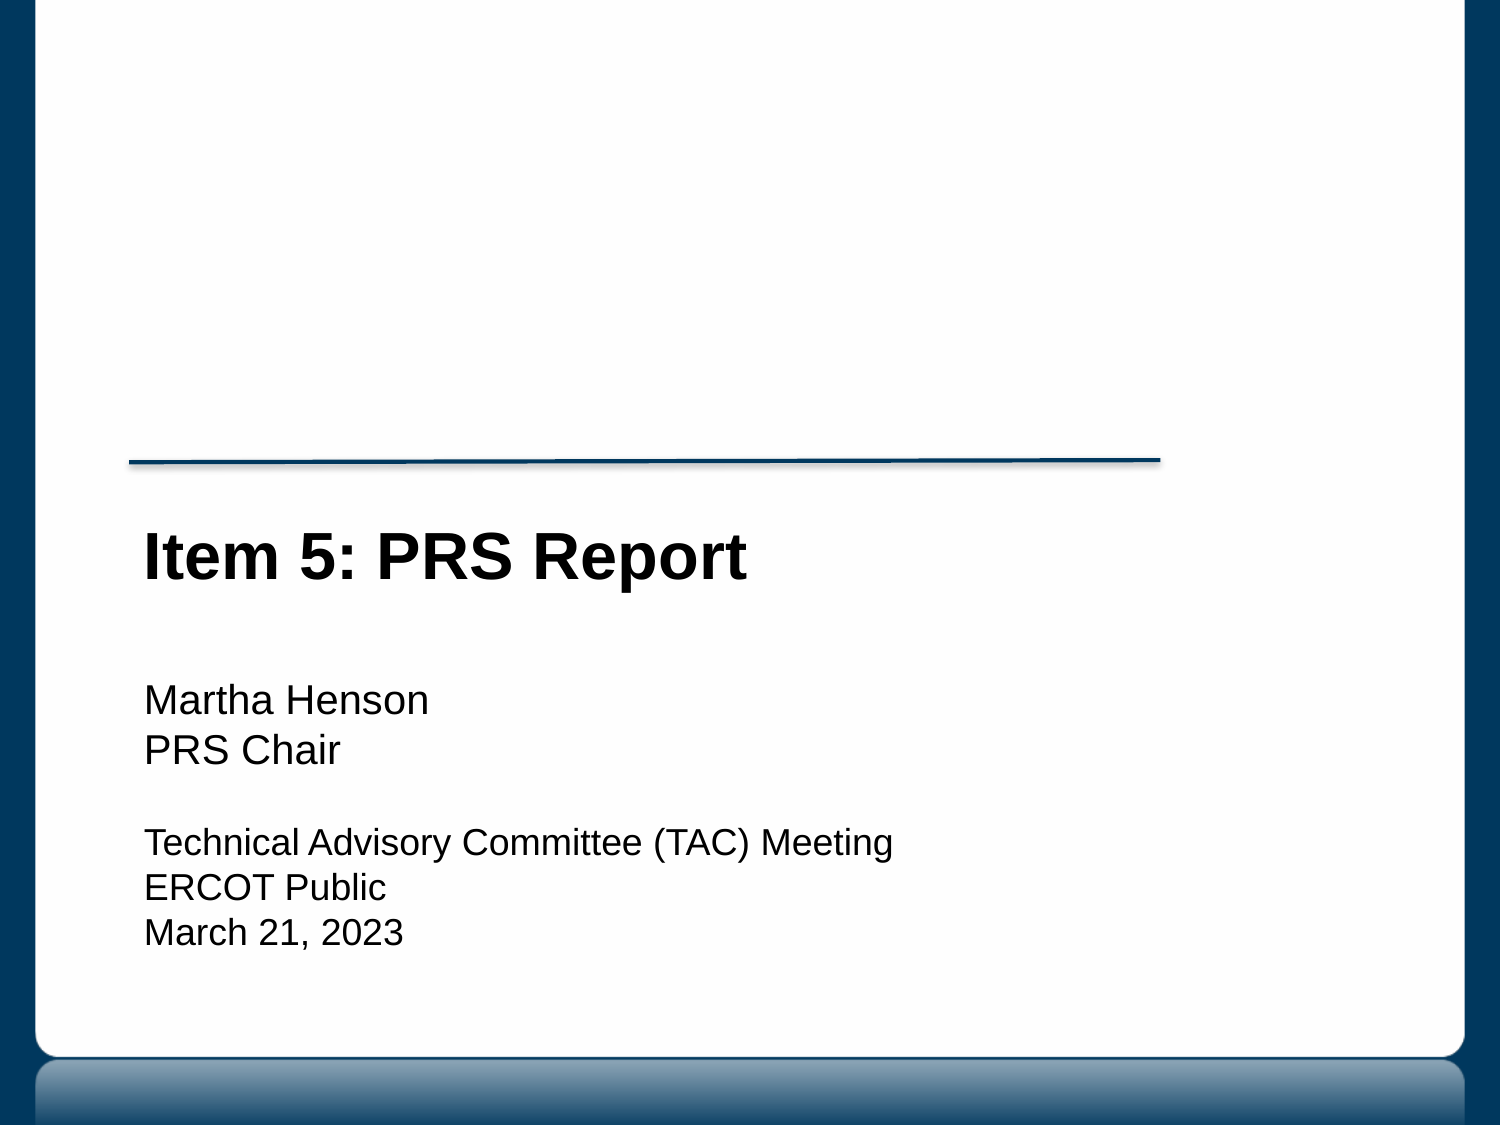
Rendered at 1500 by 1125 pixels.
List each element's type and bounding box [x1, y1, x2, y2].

text_box [128, 459, 1367, 931]
picture [35, 0, 1465, 1125]
